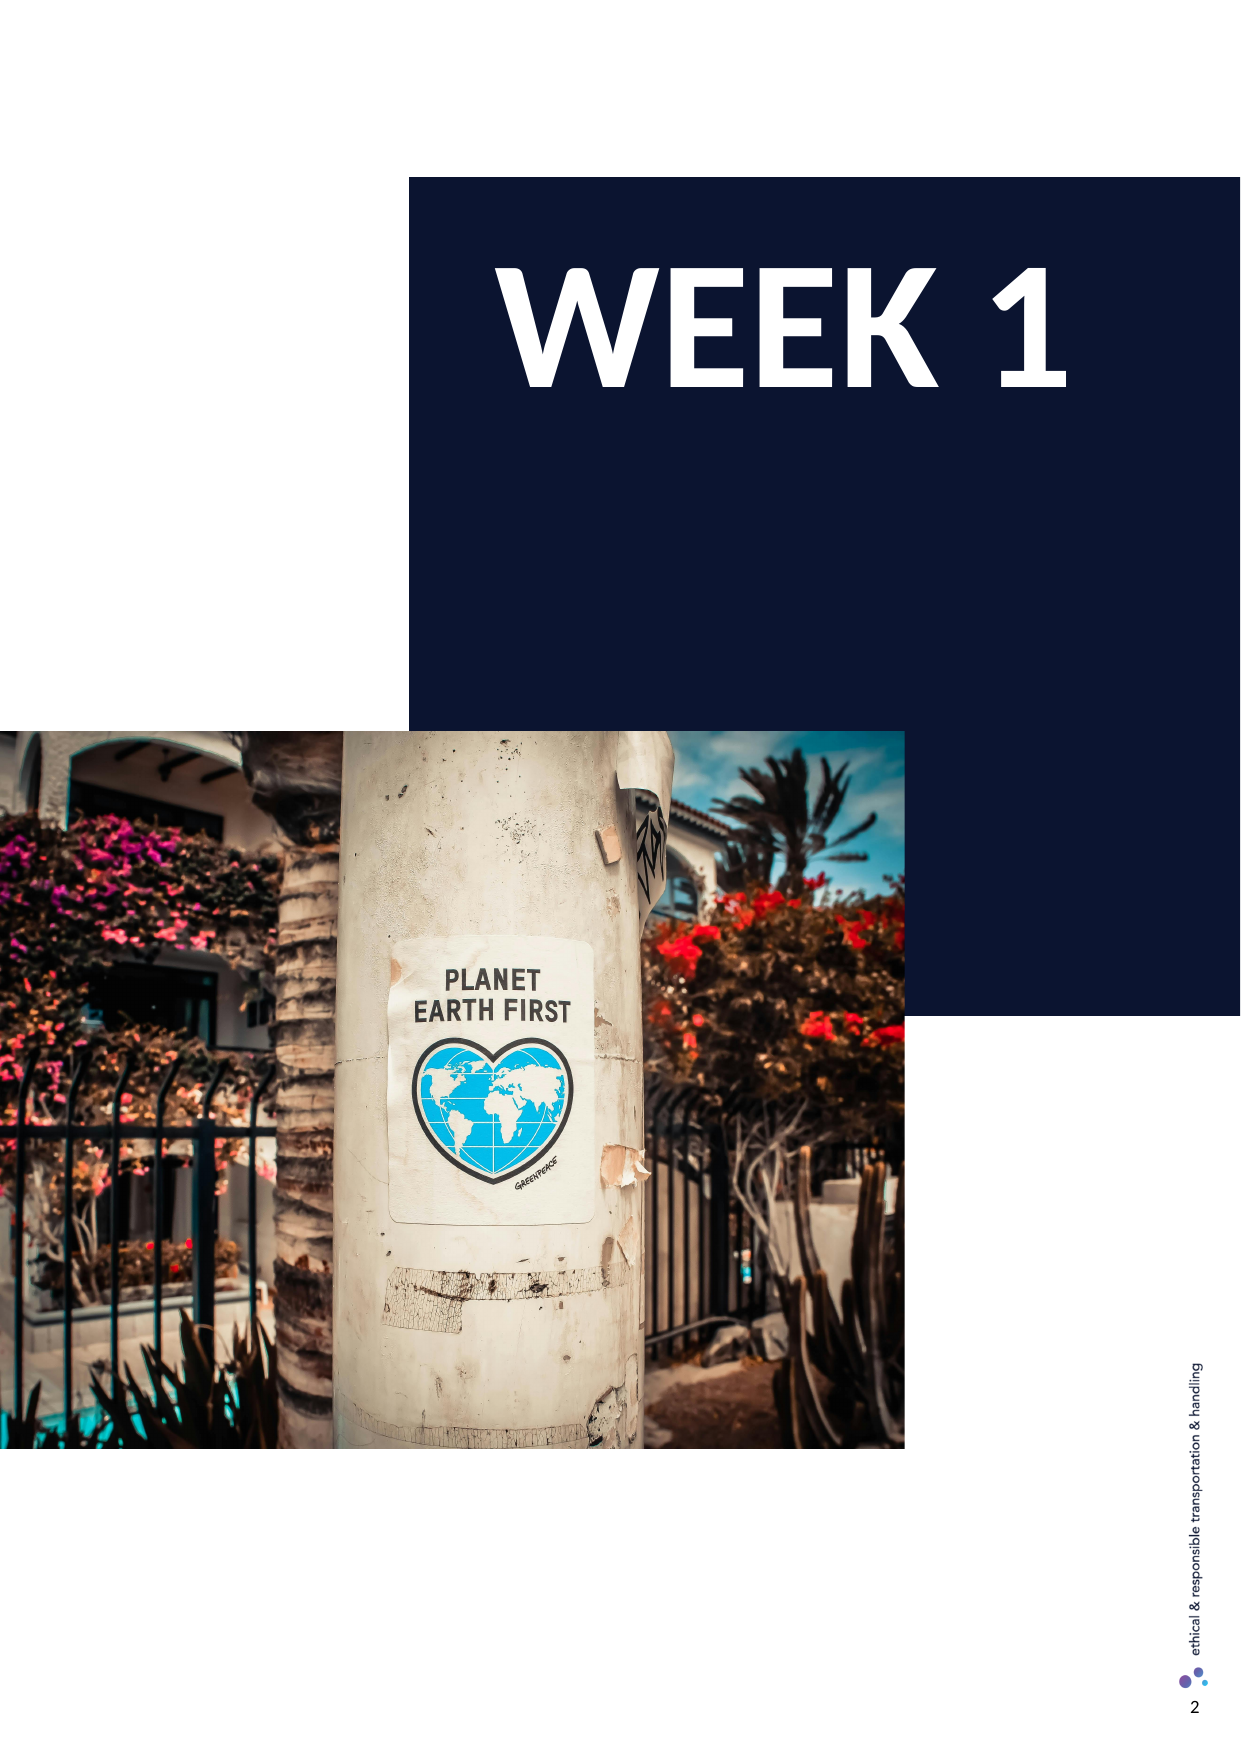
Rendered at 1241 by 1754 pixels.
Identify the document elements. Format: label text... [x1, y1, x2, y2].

list WEEK 1 [479, 221, 1241, 732]
slide_number 2 [1153, 1676, 1215, 1736]
picture [0, 731, 905, 1449]
picture [1179, 1357, 1217, 1680]
